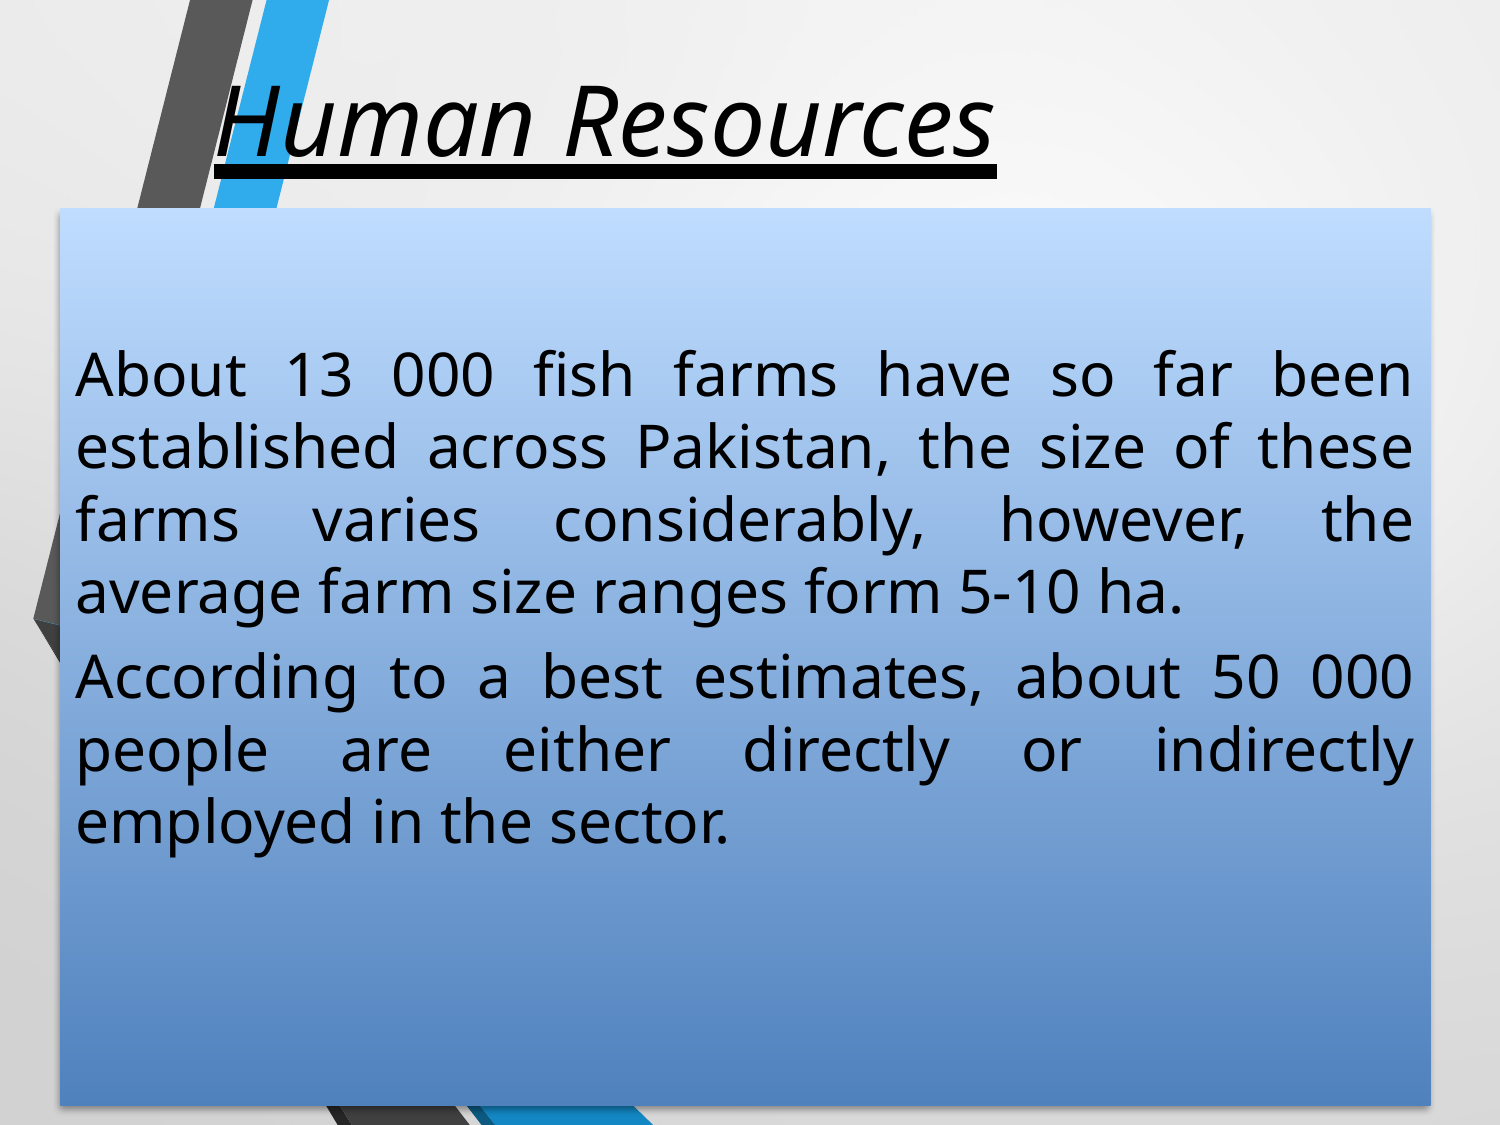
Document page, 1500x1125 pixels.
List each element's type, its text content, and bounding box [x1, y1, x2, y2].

subtitle About 13 000 fish farms have so far been established across Pakistan, the size of these farms varies considerably, however, the average farm size ranges form 5-10 ha. According to a best estimates, about 50 000 people are either directly or indirectly employed in the sector. [60, 208, 1431, 1106]
title Human Resources [0, 51, 1332, 185]
